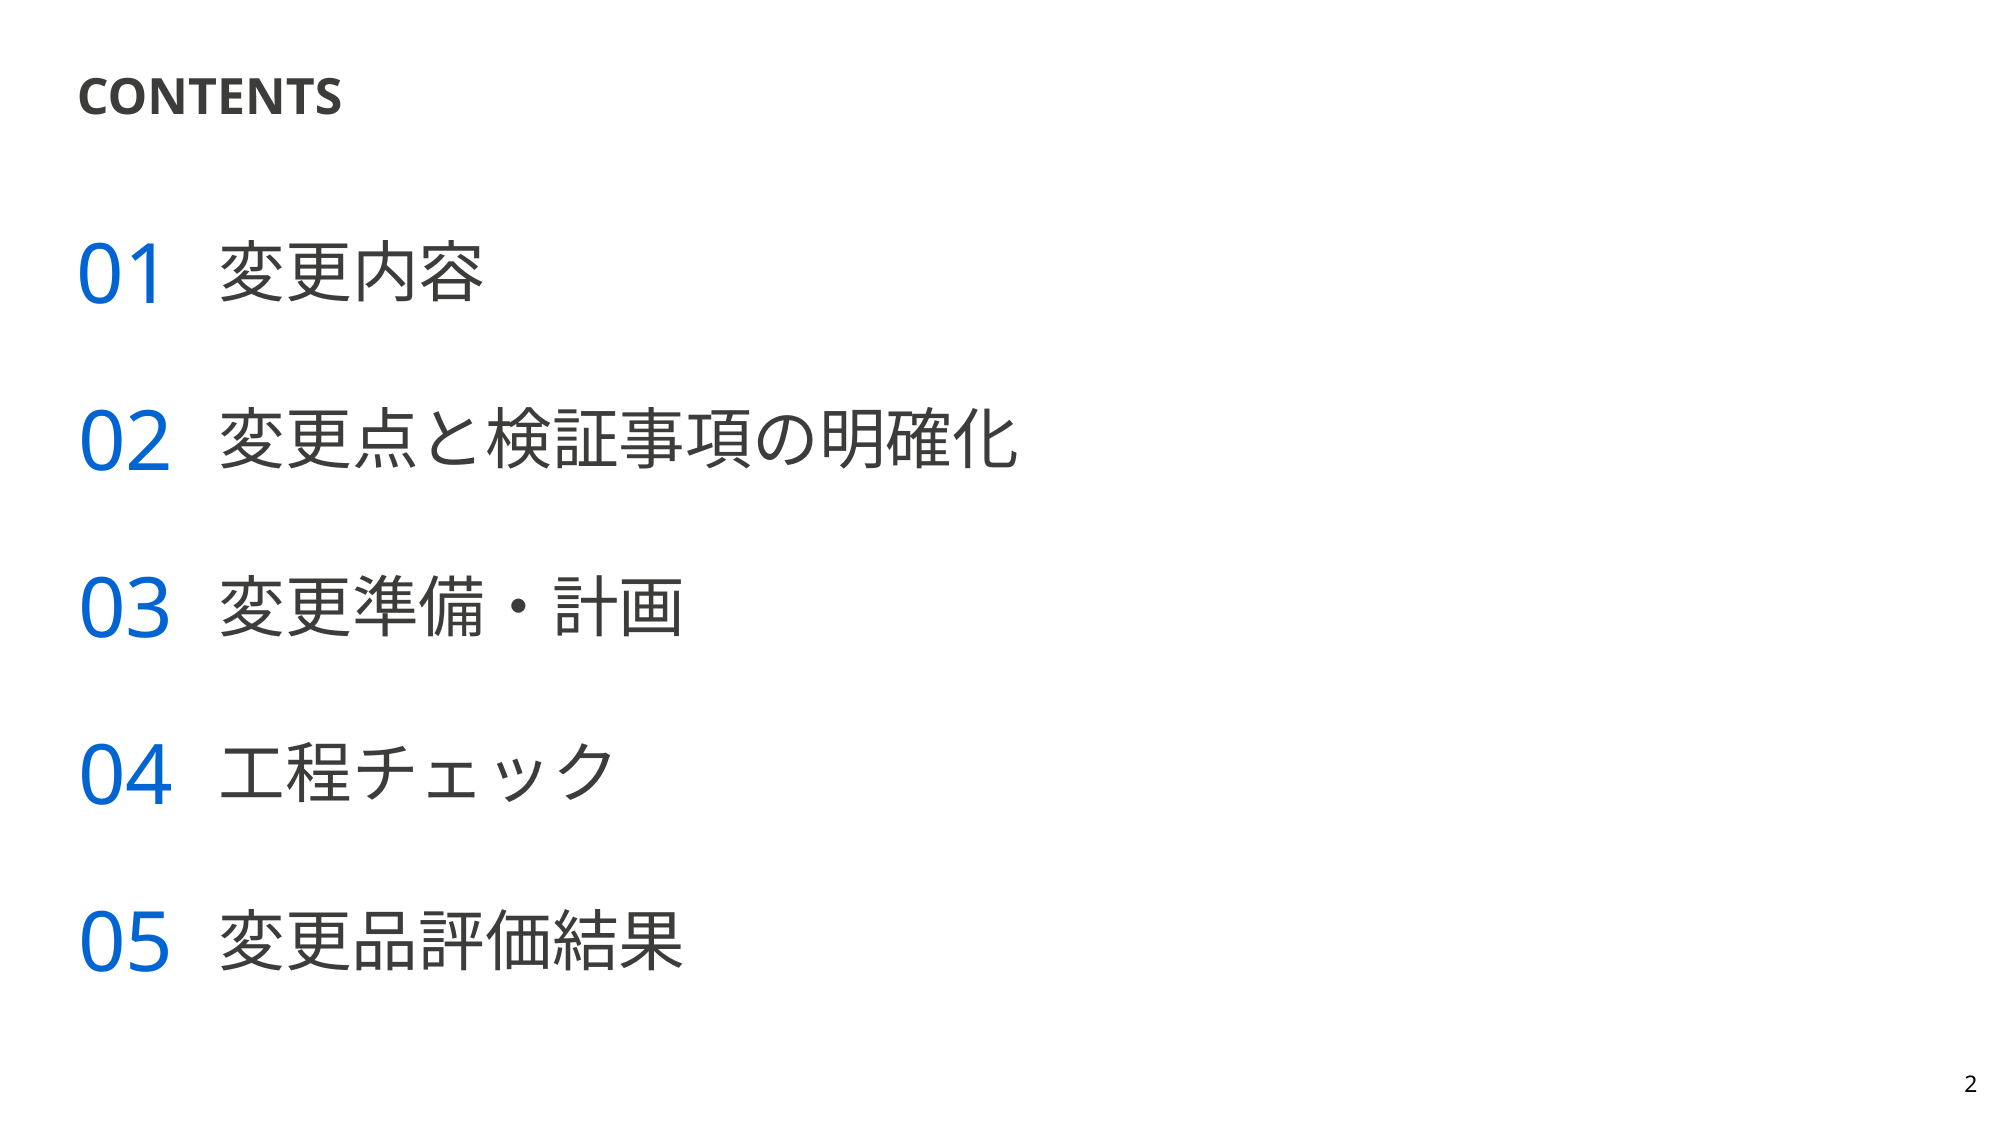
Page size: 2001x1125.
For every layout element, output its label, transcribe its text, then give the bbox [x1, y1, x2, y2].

list 変更点と検証事項の明確化 [216, 382, 1590, 492]
title Contents [76, 71, 1590, 137]
list 変更内容 [216, 218, 1590, 322]
list 02 [76, 376, 194, 498]
list 変更準備・計画 [216, 549, 1590, 659]
list 01 [76, 209, 194, 331]
list 工程チェック [216, 716, 1590, 826]
text_box 変更品評価結果 [216, 883, 1590, 993]
list 04 [76, 710, 194, 832]
list 03 [76, 543, 194, 665]
text_box 05 [76, 877, 194, 999]
